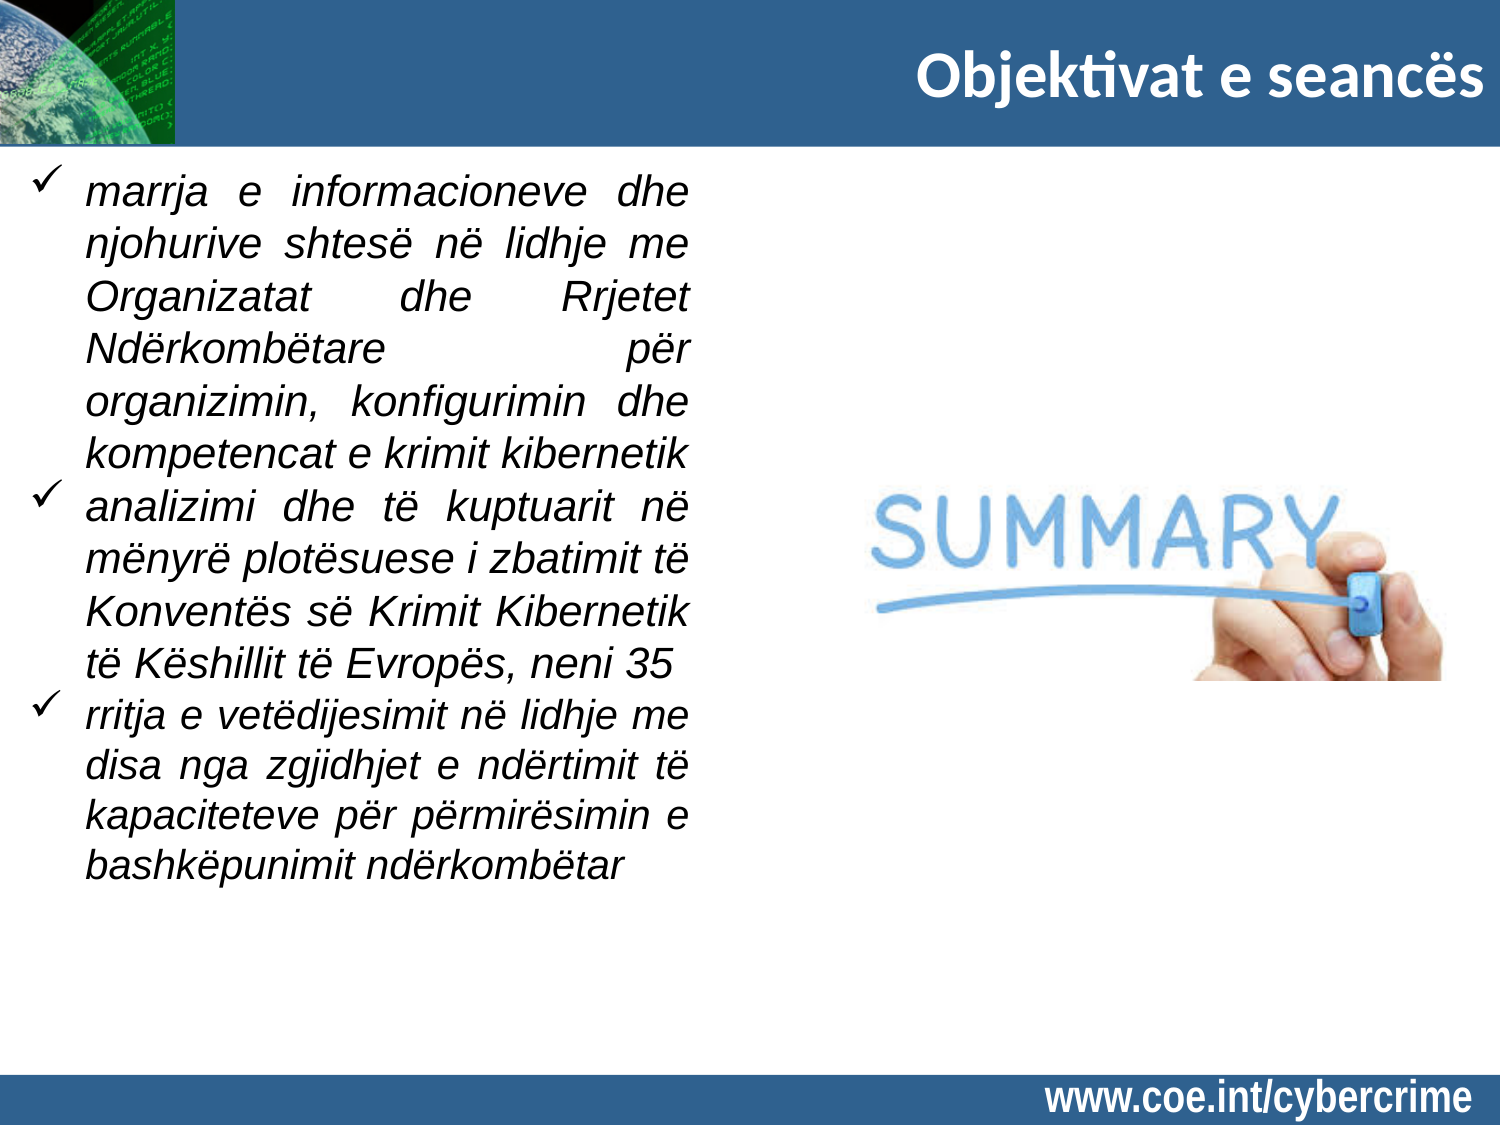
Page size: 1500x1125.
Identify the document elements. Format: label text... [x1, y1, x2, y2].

text_box [0, 1073, 1030, 1125]
text_box www.coe.int/cybercrime [1030, 1059, 1500, 1125]
text_box Objektivat e seancës [177, 0, 1500, 149]
picture [0, 0, 175, 144]
picture [794, 443, 1461, 682]
text_box marrja e informacioneve dhe njohurive shtesë në lidhje me Organizatat dhe Rrjetet Ndërkombëtare për organizimin, konfigurimin dhe kompetencat e krimit kibernetik analizimi dhe të kuptuarit në mënyrë plotësuese i zbatimit të Konventës së Krimit Kibernetik të Këshillit të Evropës, neni 35 rritja e vetëdijesimit në lidhje me disa nga zgjidhjet e ndërtimit të kapaciteteve për përmirësimin e bashkëpunimit ndërkombëtar [14, 155, 706, 895]
